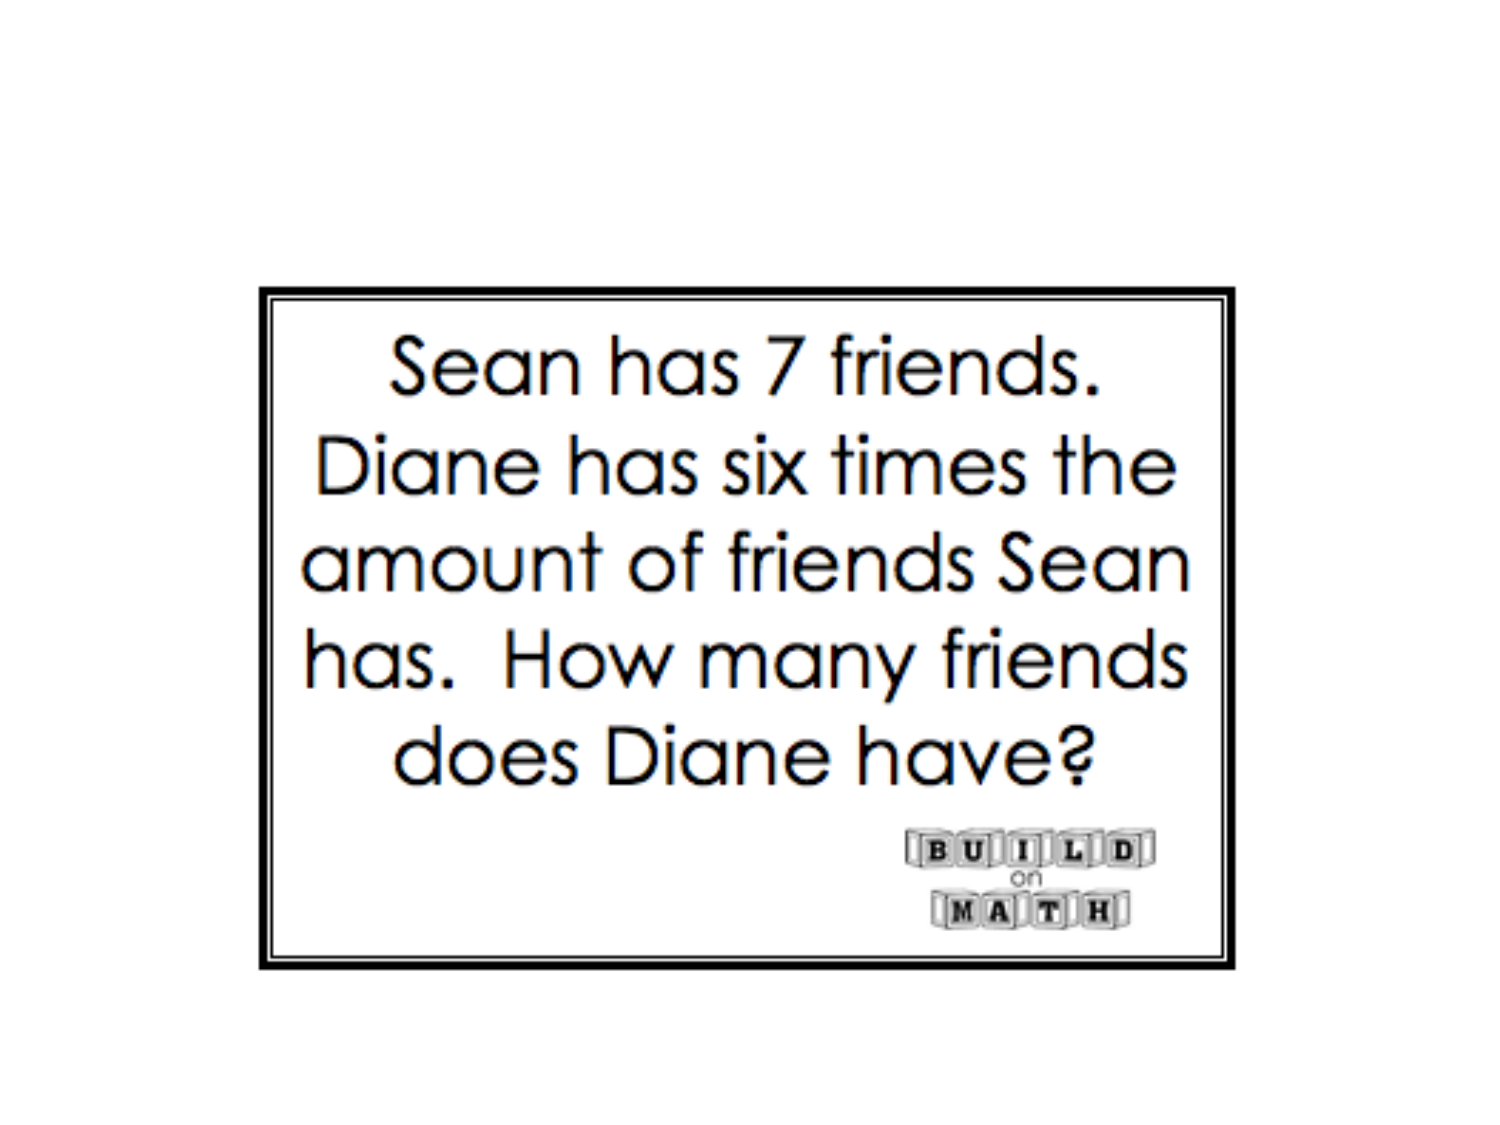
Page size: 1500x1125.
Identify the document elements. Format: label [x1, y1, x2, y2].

list [74, 262, 1426, 1006]
